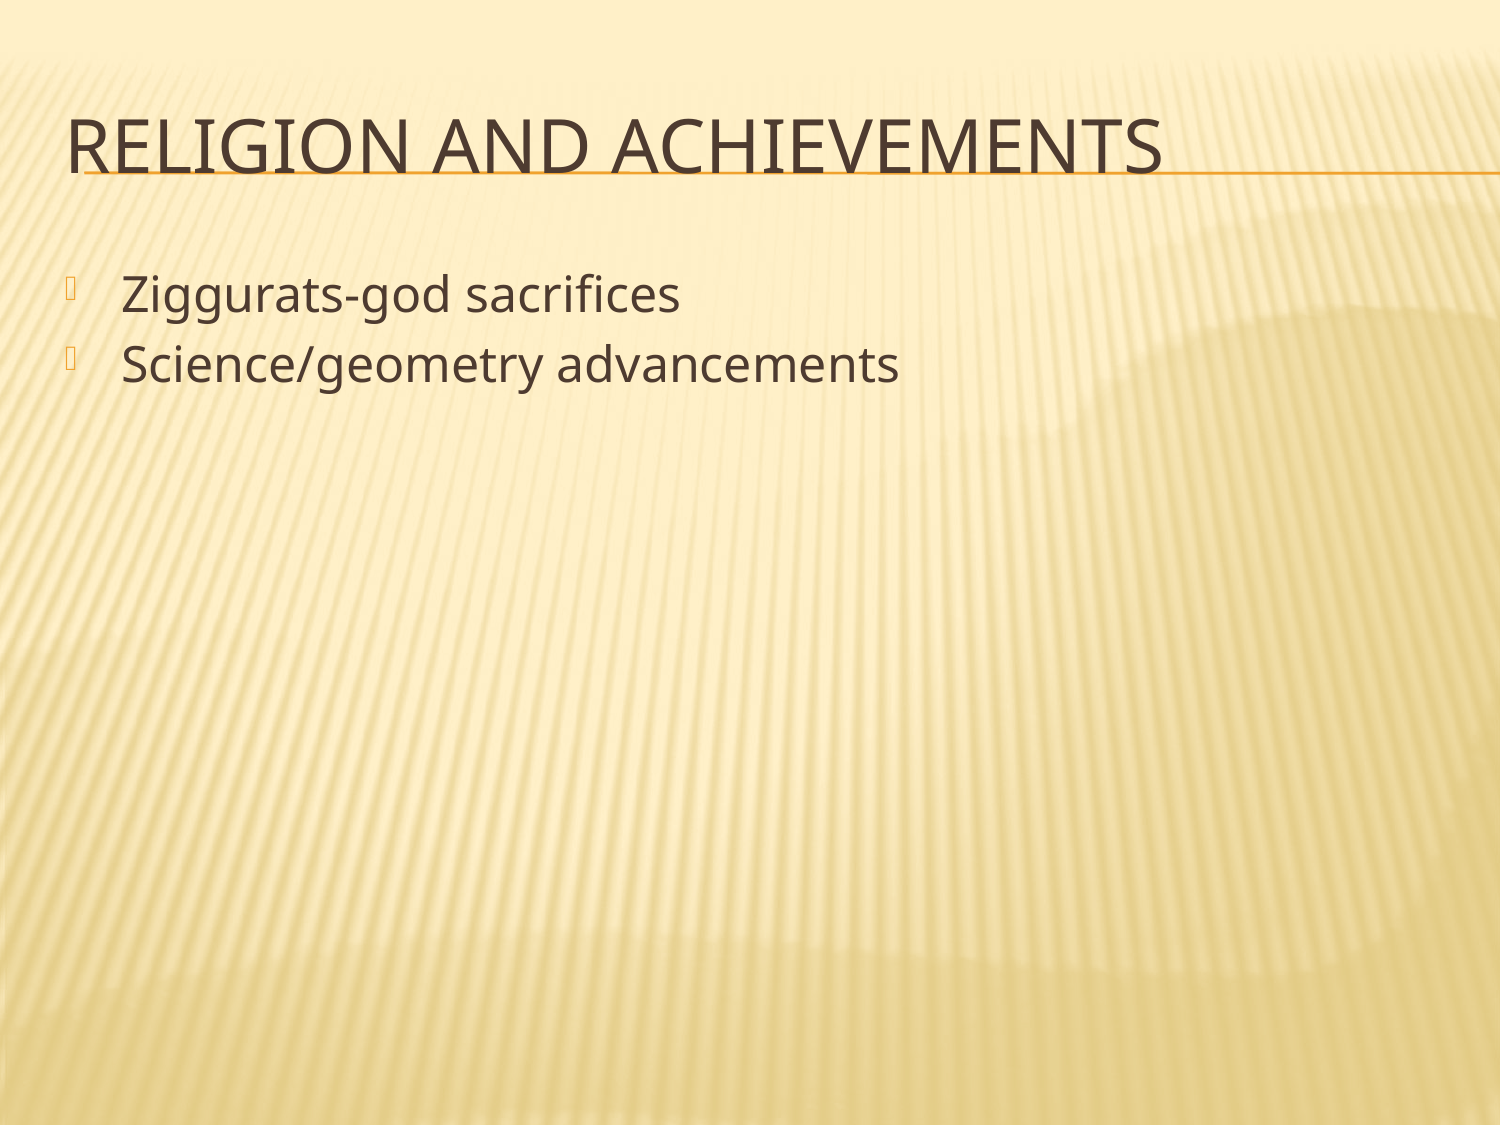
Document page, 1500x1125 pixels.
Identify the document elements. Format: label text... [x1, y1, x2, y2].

title Religion and Achievements [50, 75, 1475, 213]
list Ziggurats-god sacrifices Science/geometry advancements [50, 254, 1475, 998]
